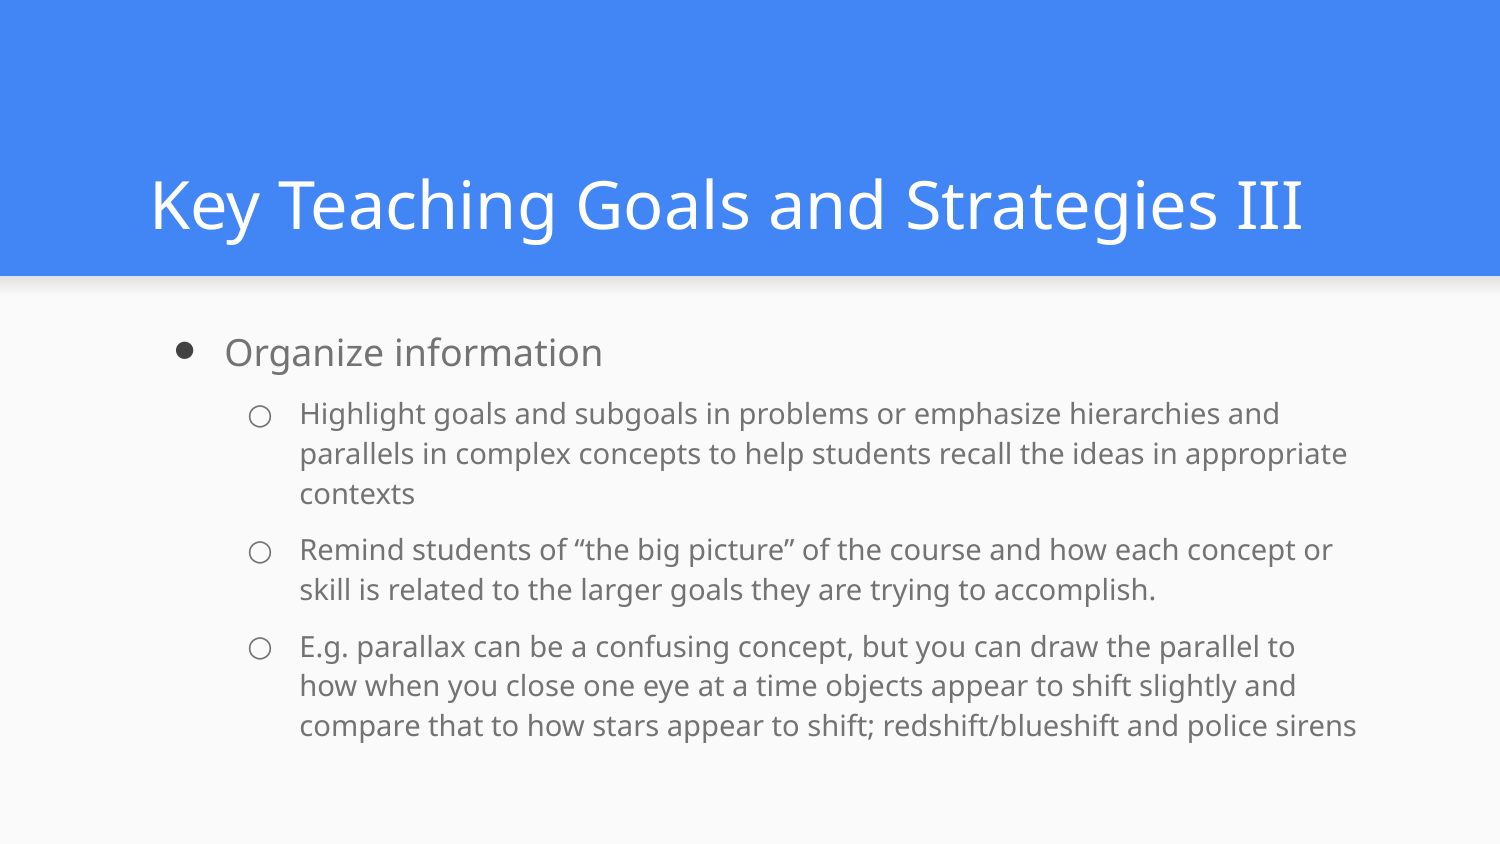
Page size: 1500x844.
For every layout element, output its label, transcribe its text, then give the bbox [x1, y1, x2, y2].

list Organize information Highlight goals and subgoals in problems or emphasize hierarchies and parallels in complex concepts to help students recall the ideas in appropriate contexts Remind students of “the big picture” of the course and how each concept or skill is related to the larger goals they are trying to accomplish. E.g. parallax can be a confusing concept, but you can draw the parallel to how when you close one eye at a time objects appear to shift slightly and compare that to how stars appear to shift; redshift/blueshift and police sirens [134, 307, 1375, 827]
title Key Teaching Goals and Strategies III [134, 101, 1366, 258]
